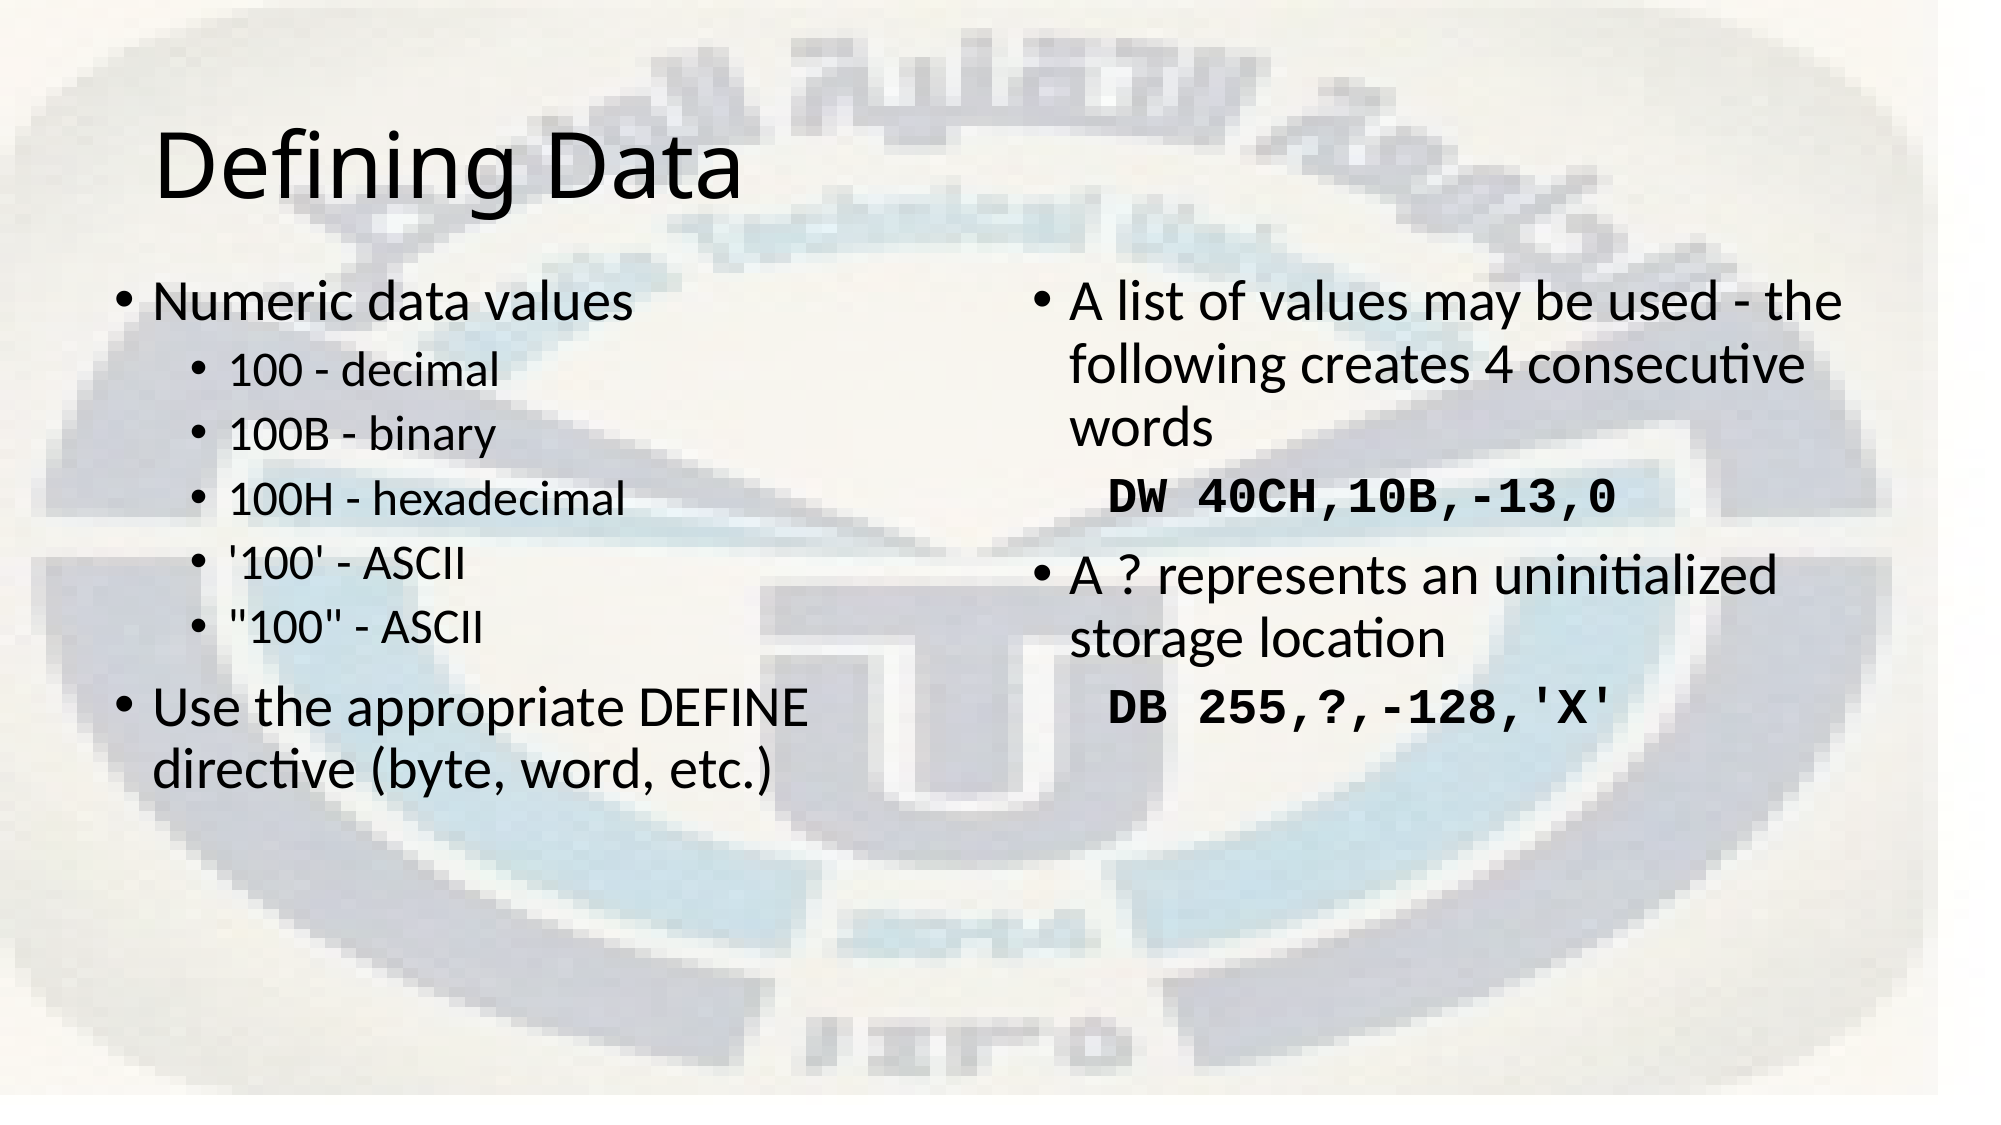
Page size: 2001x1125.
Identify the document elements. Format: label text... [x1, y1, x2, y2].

list Numeric data values 100 - decimal 100B - binary 100H - hexadecimal '100' - ASCII "100" - ASCII Use the appropriate DEFINE directive (byte, word, etc.) [99, 262, 983, 1005]
list A list of values may be used - the following creates 4 consecutive words DW 40CH,10B,-13,0 A ? represents an uninitialized storage location DB 255,?,-128,'X' [1017, 262, 1900, 1005]
title Defining Data [137, 59, 1863, 278]
text_box Label Operator Operand[s] ;Comment INIT: mov ax, bx ; Copy contents of bx into ax Label - INIT: Operator - mov Operands - ax and bx Comment - alphanumeric string between ; and \n Not case sensitive Unlike other assemblers, destination operand is first mov is the mnemonic that the assembler translates into an opcode [0, 0, 2000, 1125]
